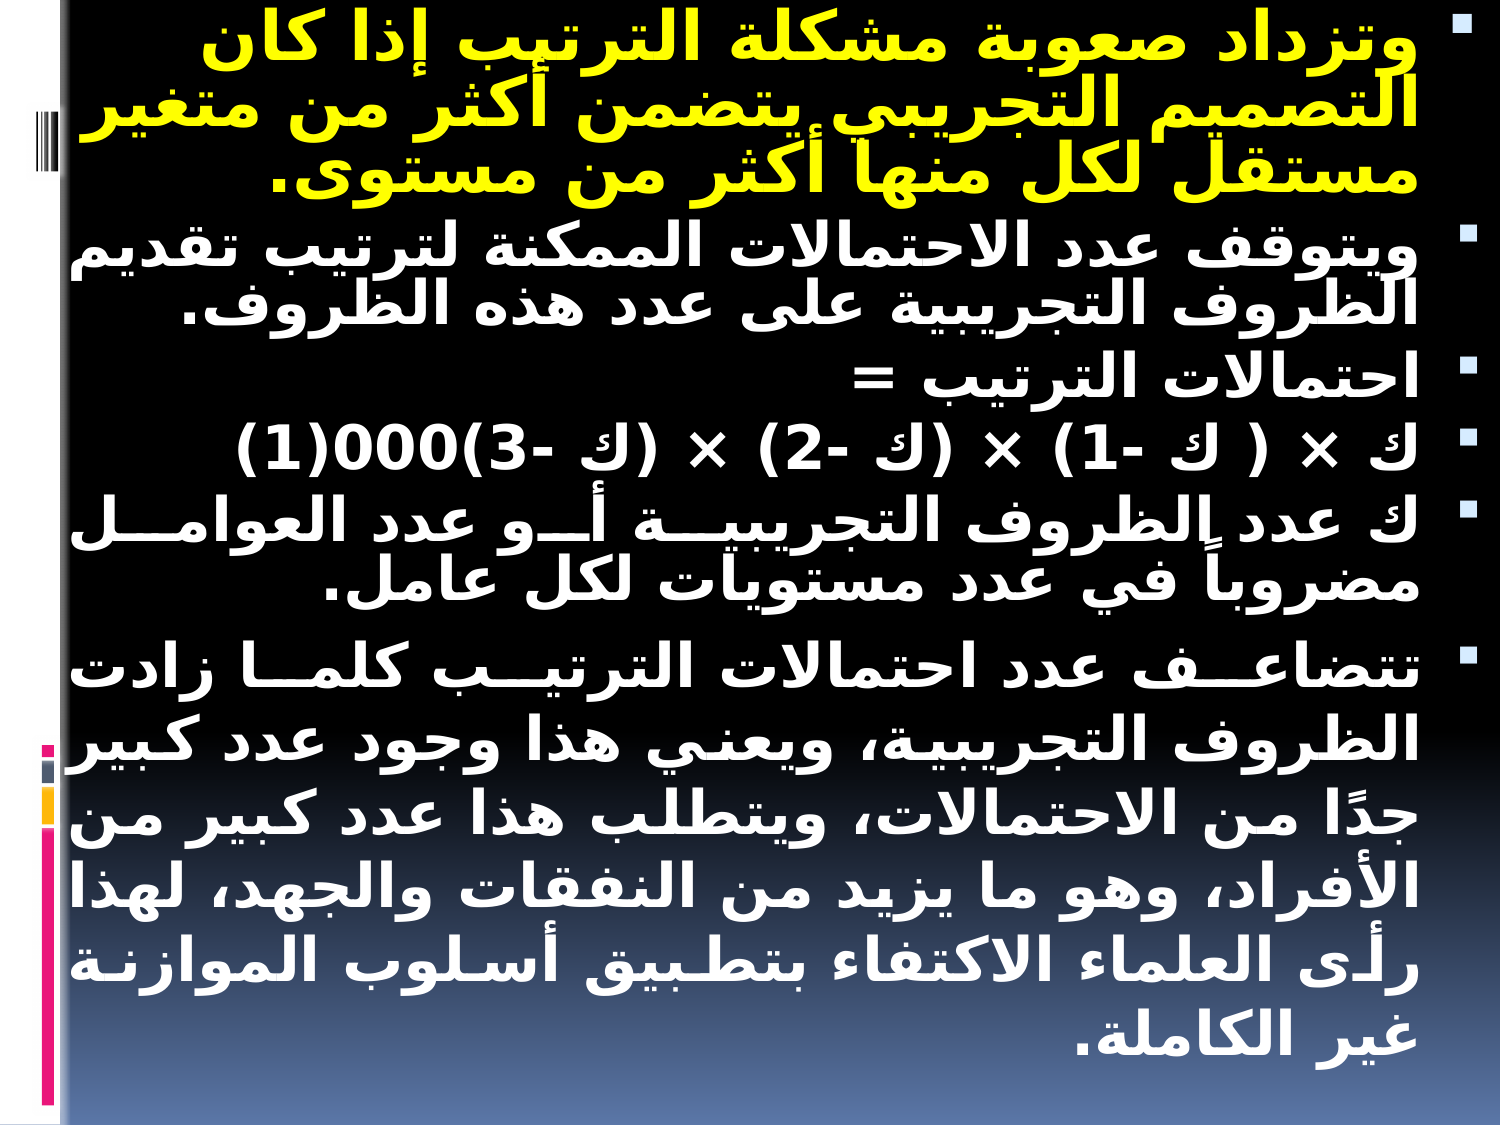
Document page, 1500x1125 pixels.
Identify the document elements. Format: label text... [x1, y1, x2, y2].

list وتزداد صعوبة مشكلة الترتيب إذا كان التصميم التجريبي يتضمن أكثر من متغير مستقل لكل منها أكثر من مستوى. ويتوقف عدد الاحتمالات الممكنة لترتيب تقديم الظروف التجريبية على عدد هذه الظروف. احتمالات الترتيب = ك × ( ك -1) × (ك -2) × (ك -3)000(1) ك عدد الظروف التجريبية أو عدد العوامل مضروباً في عدد مستويات لكل عامل. تتضاعف عدد احتمالات الترتيب كلما زادت الظروف التجريبية، ويعني هذا وجود عدد كبير جدًا من الاحتمالات، ويتطلب هذا عدد كبير من الأفراد، وهو ما يزيد من النفقات والجهد، لهذا رأى العلماء الاكتفاء بتطبيق أسلوب الموازنة غير الكاملة. [53, 0, 1500, 1125]
